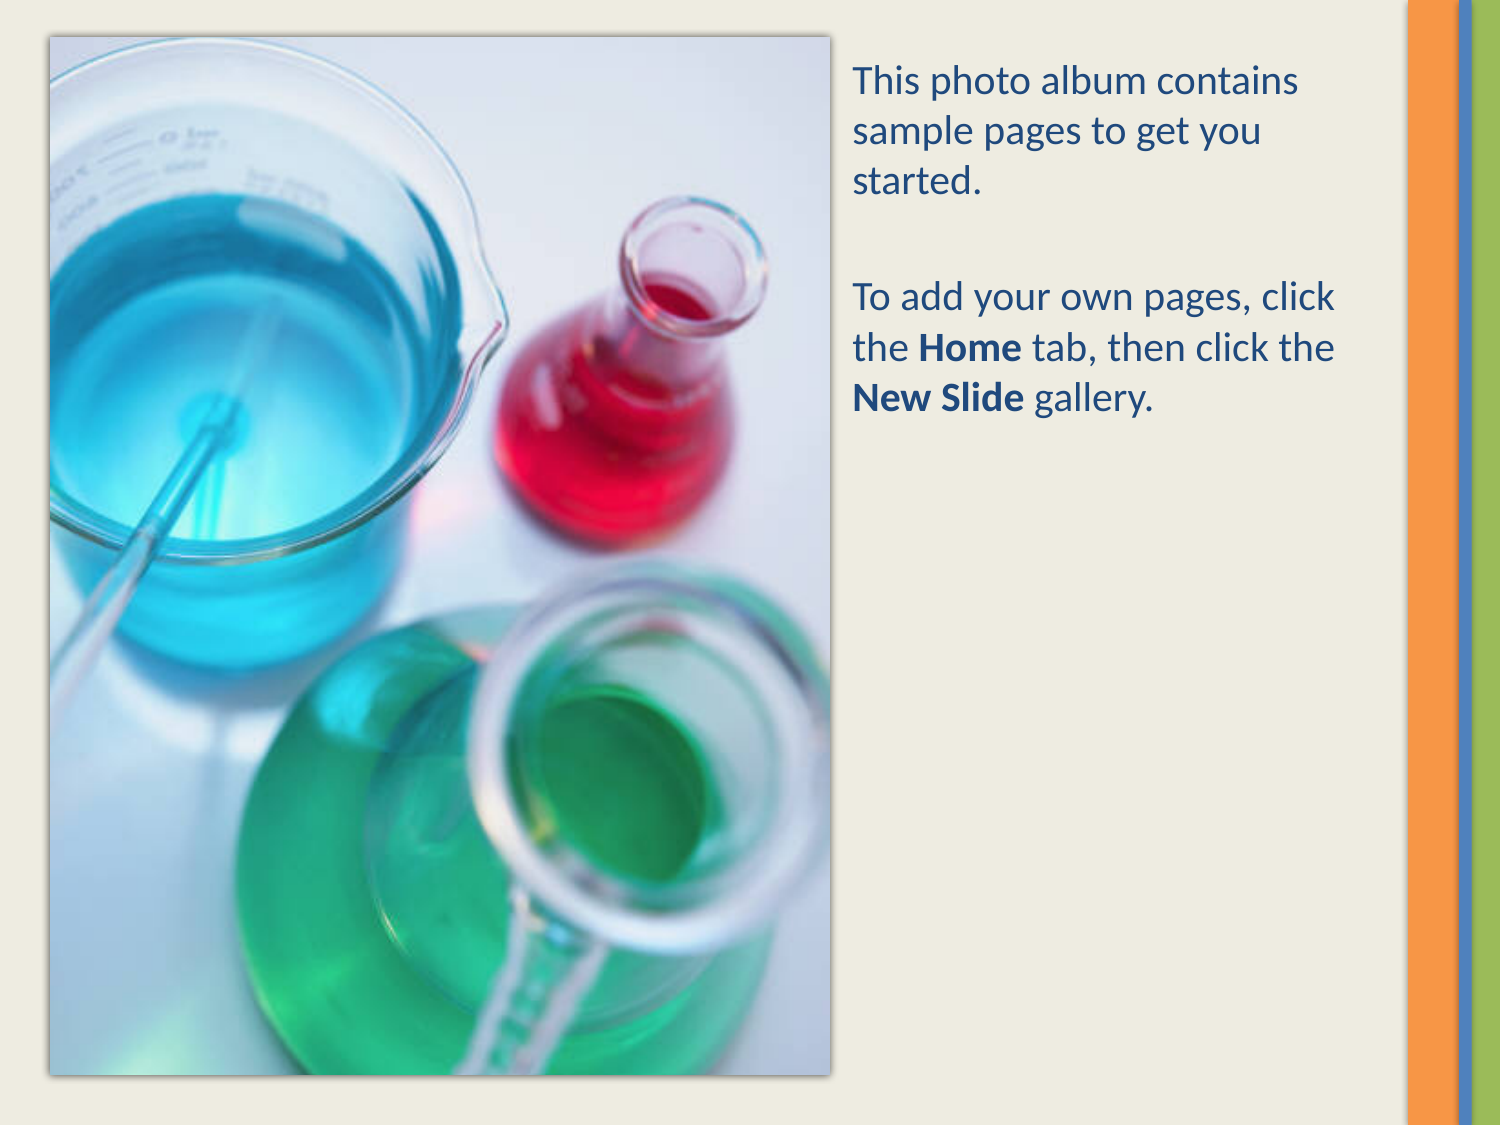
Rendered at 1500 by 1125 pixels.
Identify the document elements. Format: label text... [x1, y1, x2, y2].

list This photo album contains sample pages to get you started. To add your own pages, click the Home tab, then click the New Slide gallery. [837, 37, 1363, 663]
picture [49, 37, 831, 1076]
